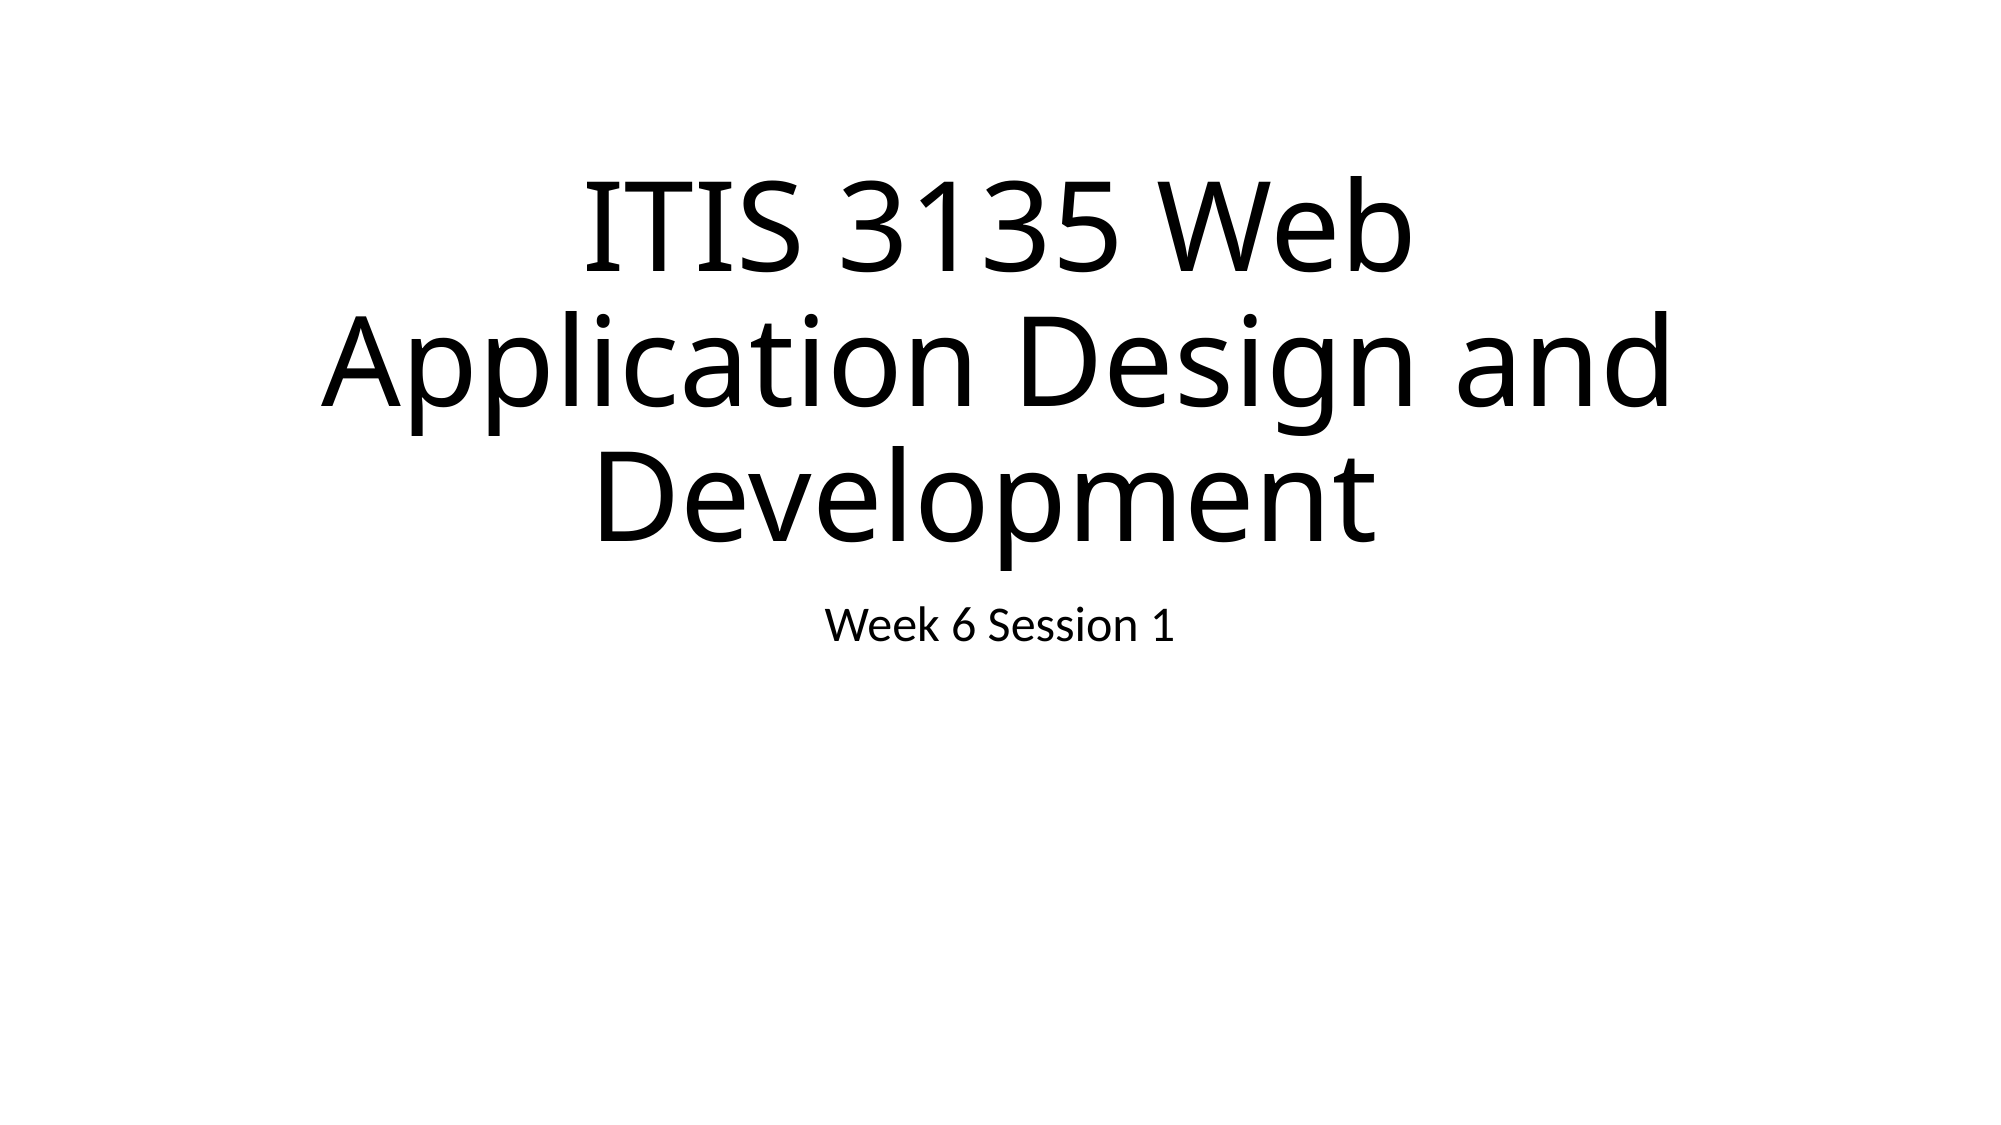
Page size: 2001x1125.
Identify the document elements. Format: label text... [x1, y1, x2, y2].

title ITIS 3135 Web Application Design and Development [249, 184, 1750, 576]
subtitle Week 6 Session 1 [249, 590, 1750, 863]
